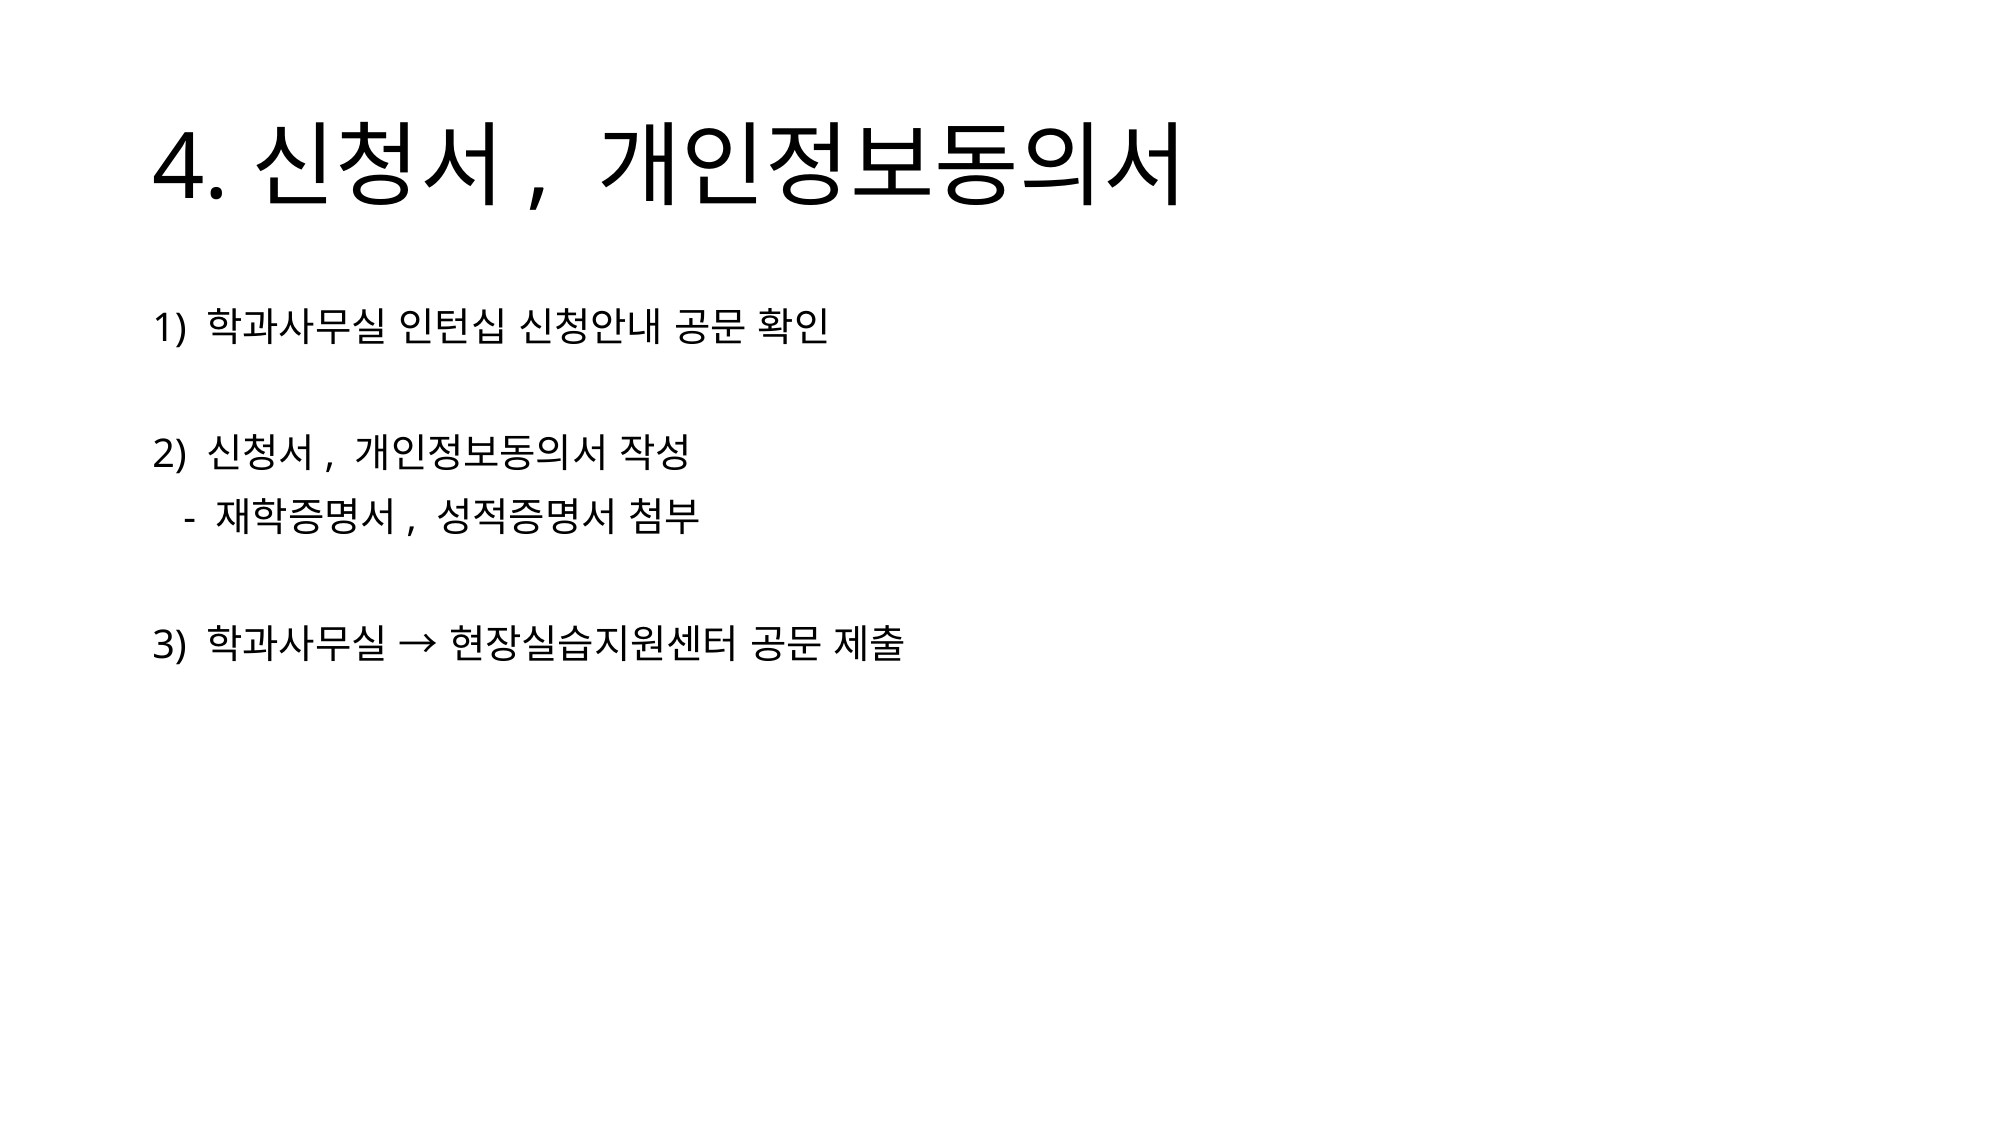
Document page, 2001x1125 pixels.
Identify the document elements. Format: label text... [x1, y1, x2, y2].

title 4.신청서, 개인정보동의서 [137, 59, 1863, 278]
list 1) 학과사무실 인턴십 신청안내 공문 확인 2) 신청서, 개인정보동의서 작성 - 재학증명서, 성적증명서 첨부 3) 학과사무실 → 현장실습지원센터 공문 제출 [137, 299, 1863, 1014]
